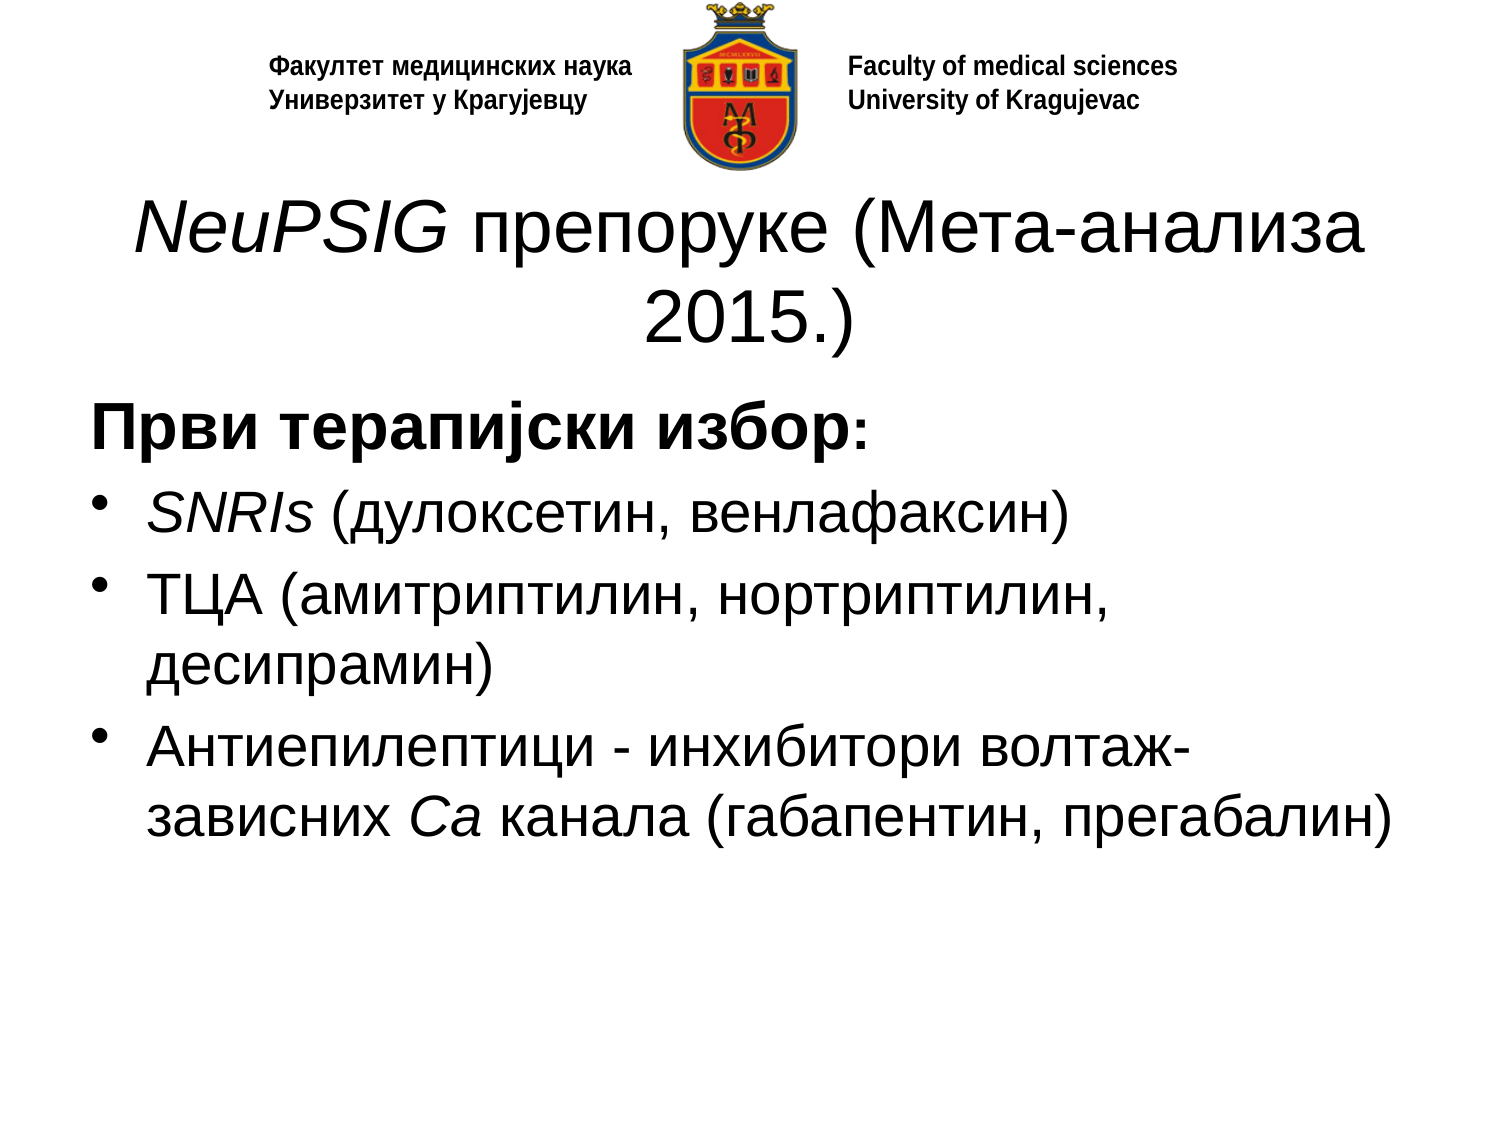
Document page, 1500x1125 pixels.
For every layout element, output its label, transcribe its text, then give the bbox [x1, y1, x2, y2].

list Први терапијски избор: SNRIs (дулоксетин, венлафаксин) ТЦА (амитриптилин, нортриптилин, десипрамин) Антиепилептици - инхибитори волтаж-зависних Ca канала (габапентин, прегабалин) [74, 374, 1426, 1118]
title NeuPSIG препоруке (Мета-анализа 2015.) [74, 173, 1426, 362]
